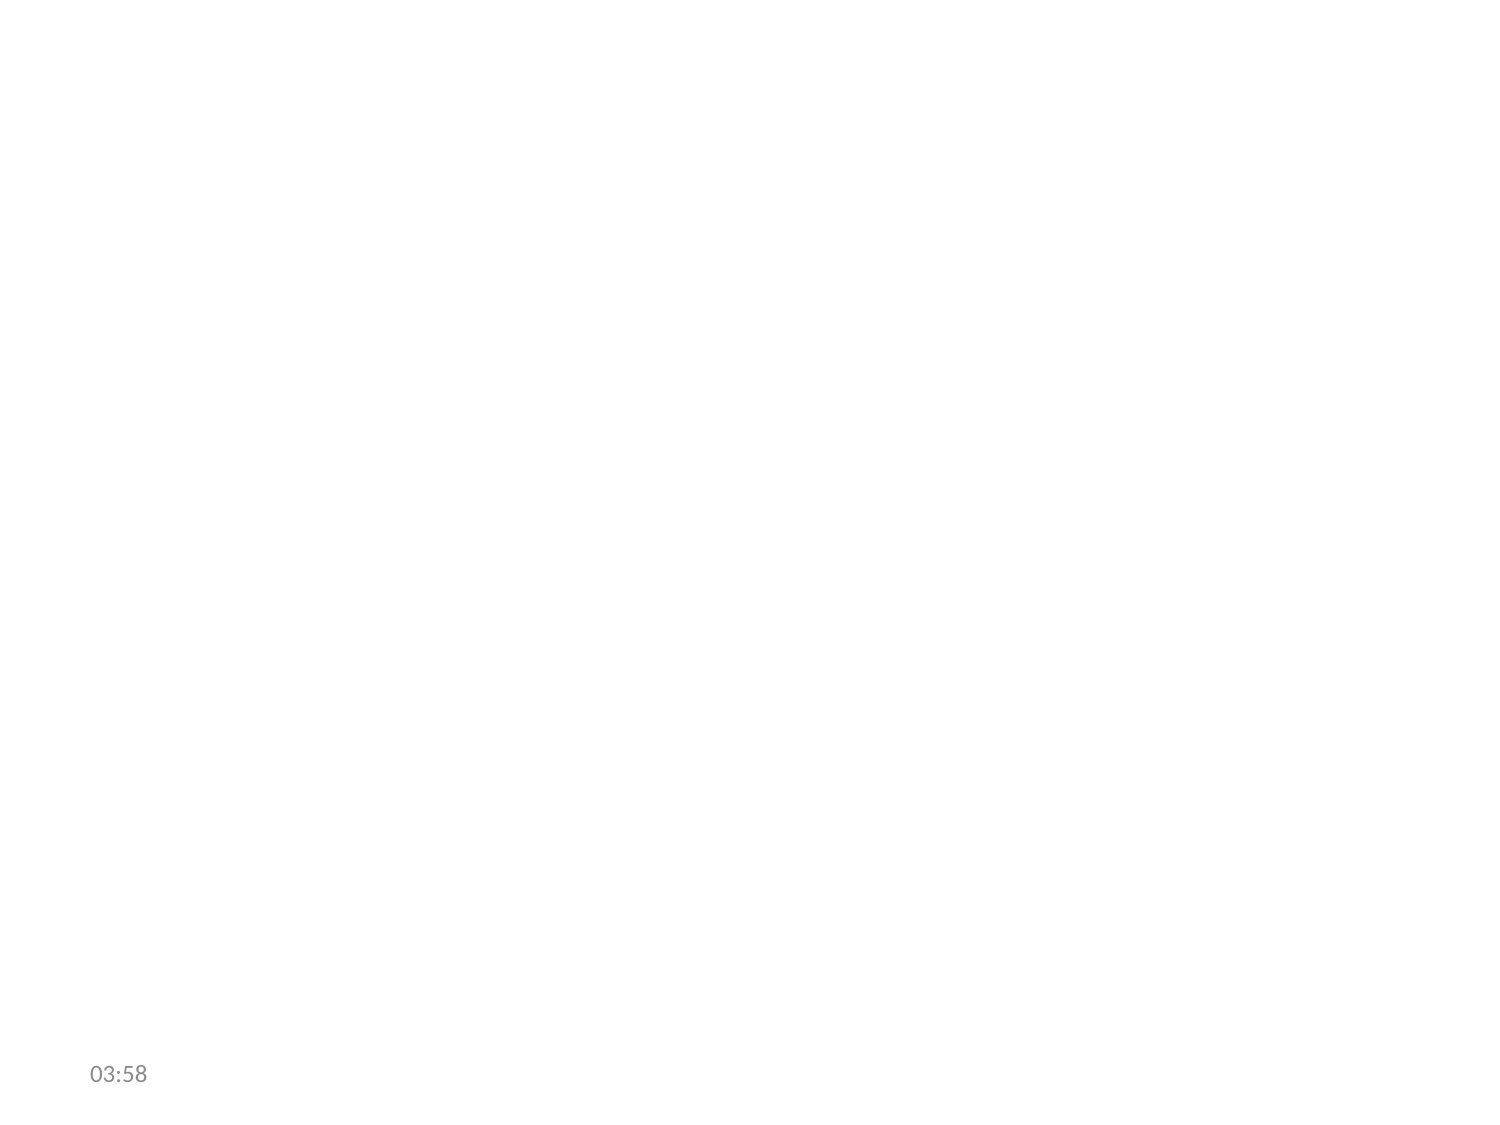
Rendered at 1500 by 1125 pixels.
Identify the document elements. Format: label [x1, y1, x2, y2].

slide_number [75, 1042, 425, 1103]
